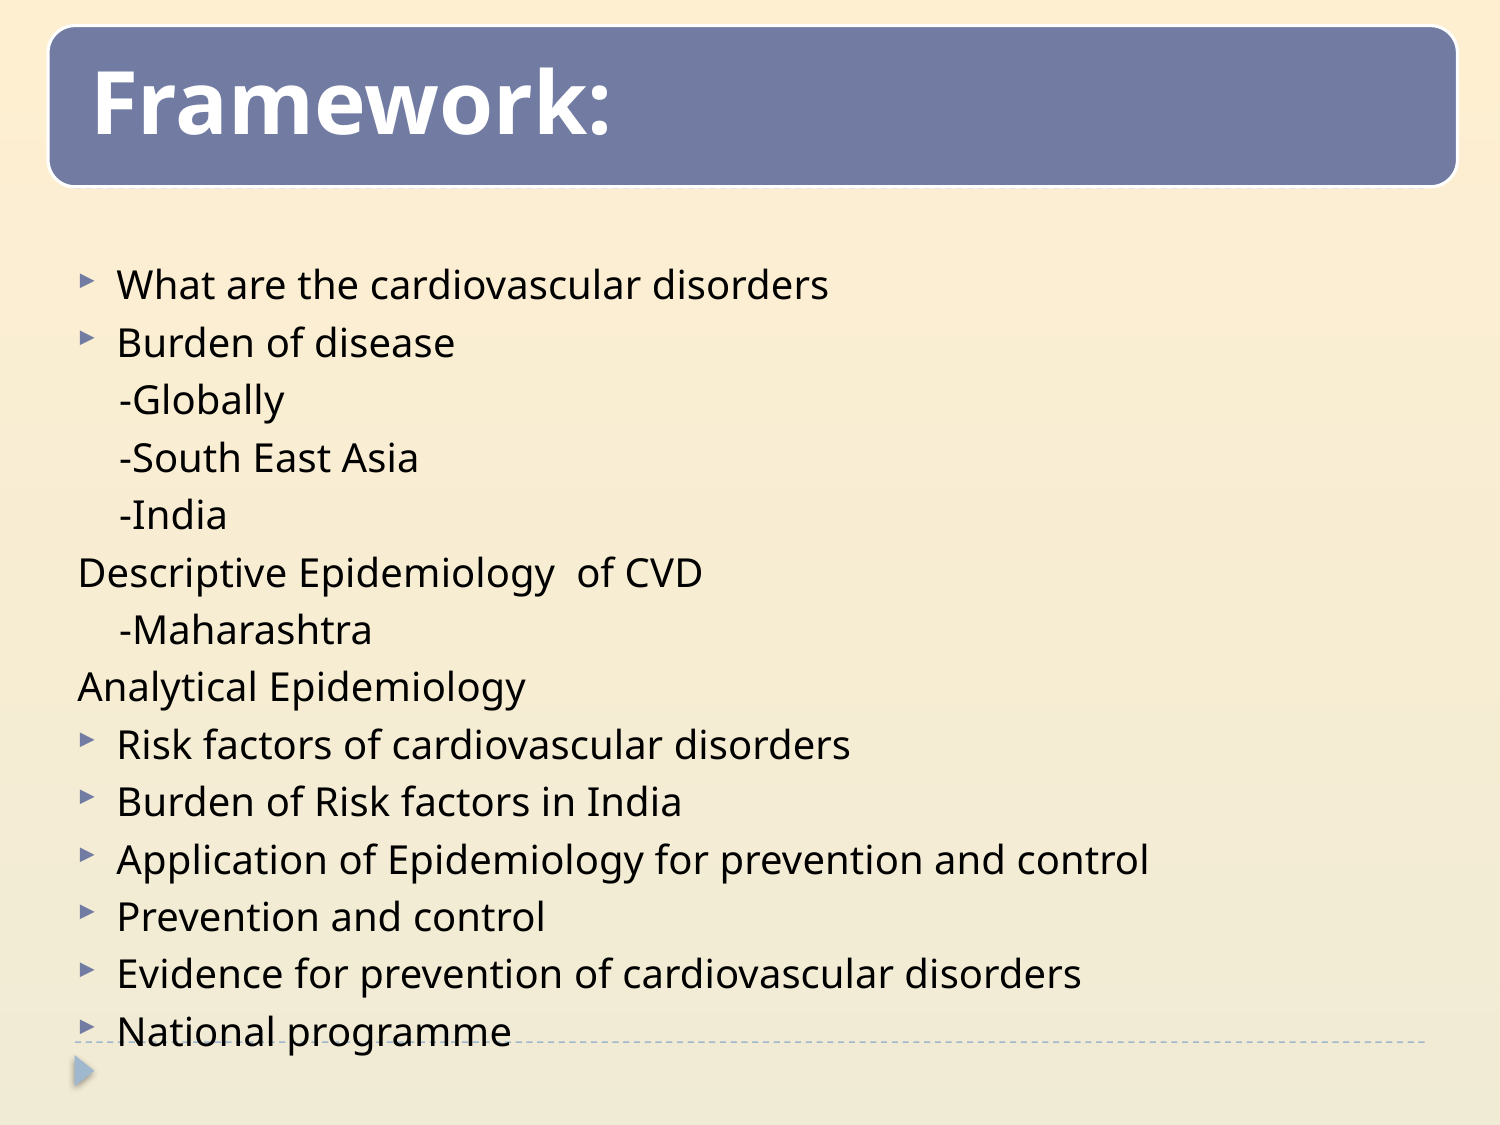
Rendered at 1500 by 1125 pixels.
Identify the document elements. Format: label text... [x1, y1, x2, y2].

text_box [47, 24, 1458, 188]
list What are the cardiovascular disorders Burden of disease -Globally -South East Asia -India Descriptive Epidemiology of CVD -Maharashtra Analytical Epidemiology Risk factors of cardiovascular disorders Burden of Risk factors in India Application of Epidemiology for prevention and control Prevention and control Evidence for prevention of cardiovascular disorders National programme [62, 252, 1413, 1063]
